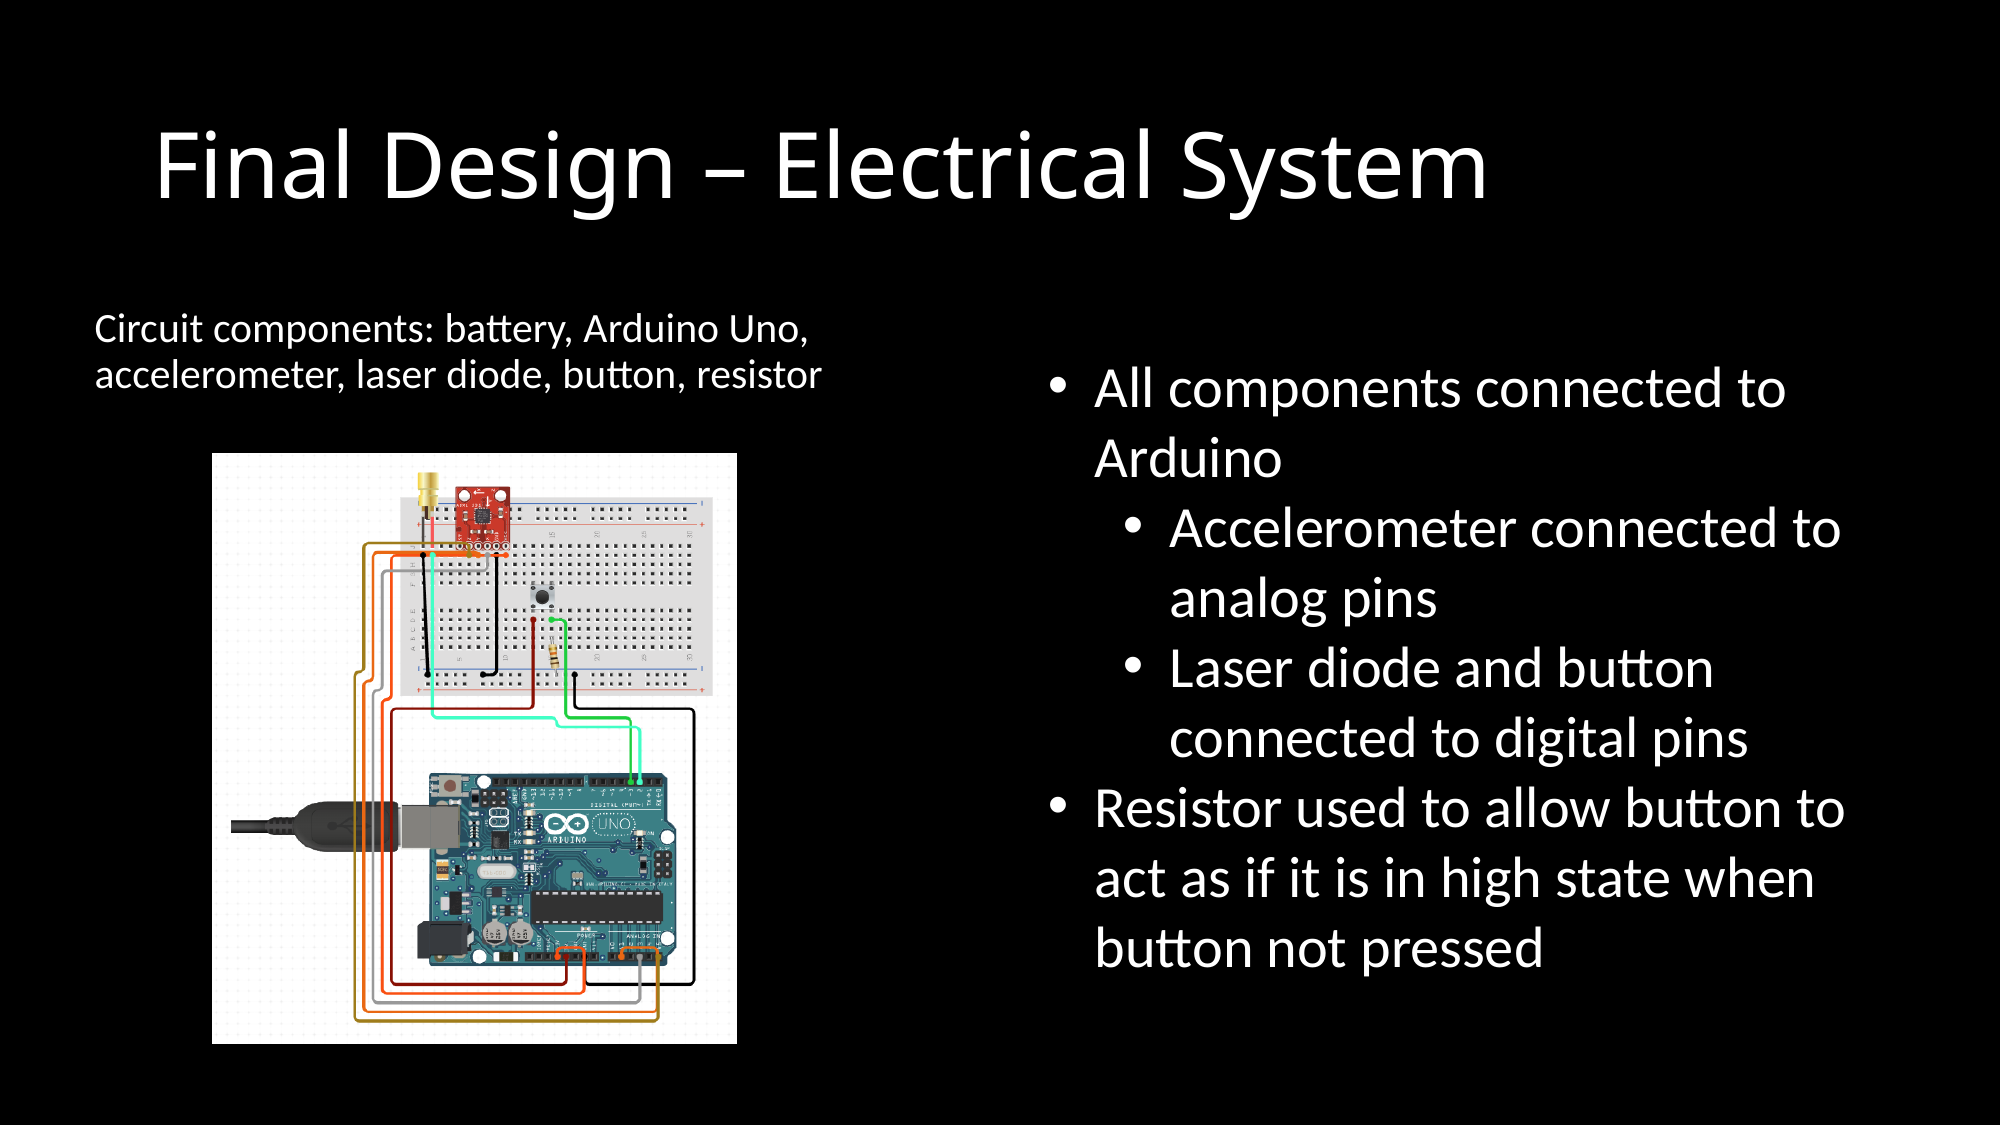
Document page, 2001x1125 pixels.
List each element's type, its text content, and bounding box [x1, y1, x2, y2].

picture [211, 453, 737, 1044]
title Final Design – Electrical System [137, 59, 1863, 278]
list Circuit components: battery, Arduino Uno, accelerometer, laser diode, button, resistor [79, 299, 943, 431]
text_box All components connected to Arduino Accelerometer connected to analog pins Laser diode and button connected to digital pins Resistor used to allow button to act as if it is in high state when button not pressed [1033, 342, 1896, 987]
